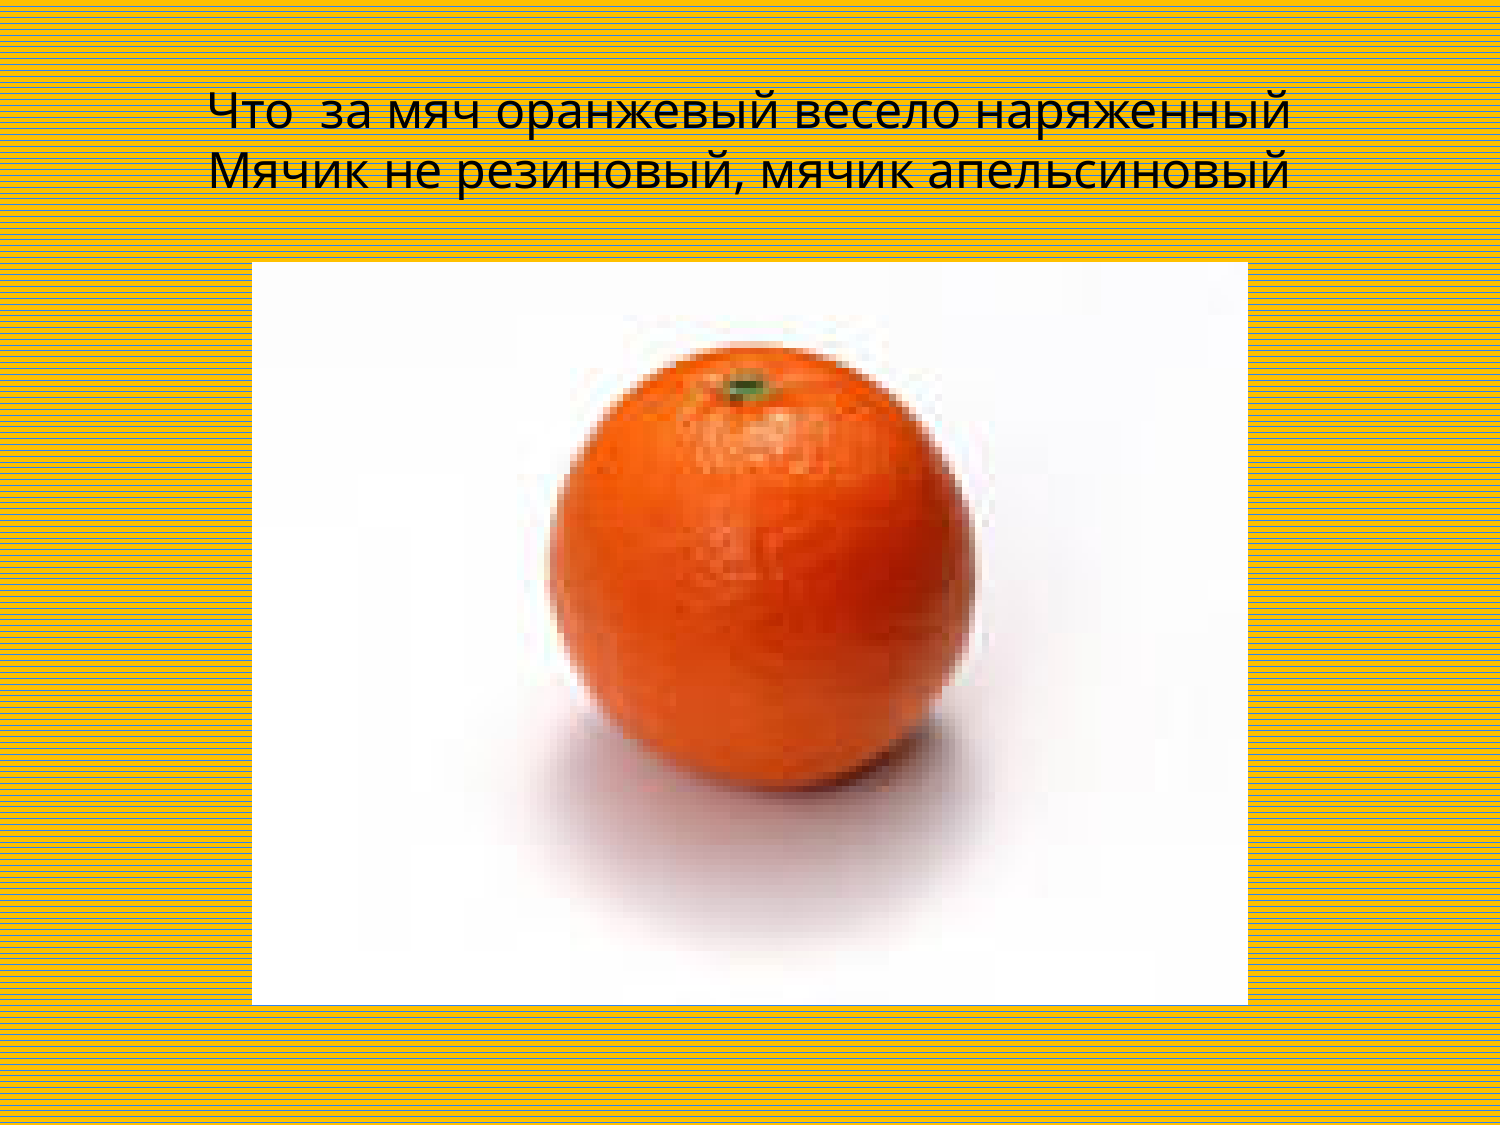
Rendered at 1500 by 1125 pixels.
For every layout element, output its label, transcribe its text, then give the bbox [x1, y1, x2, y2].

title Что за мяч оранжевый весело наряженный Мячик не резиновый, мячик апельсиновый [75, 45, 1425, 233]
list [252, 262, 1248, 1006]
